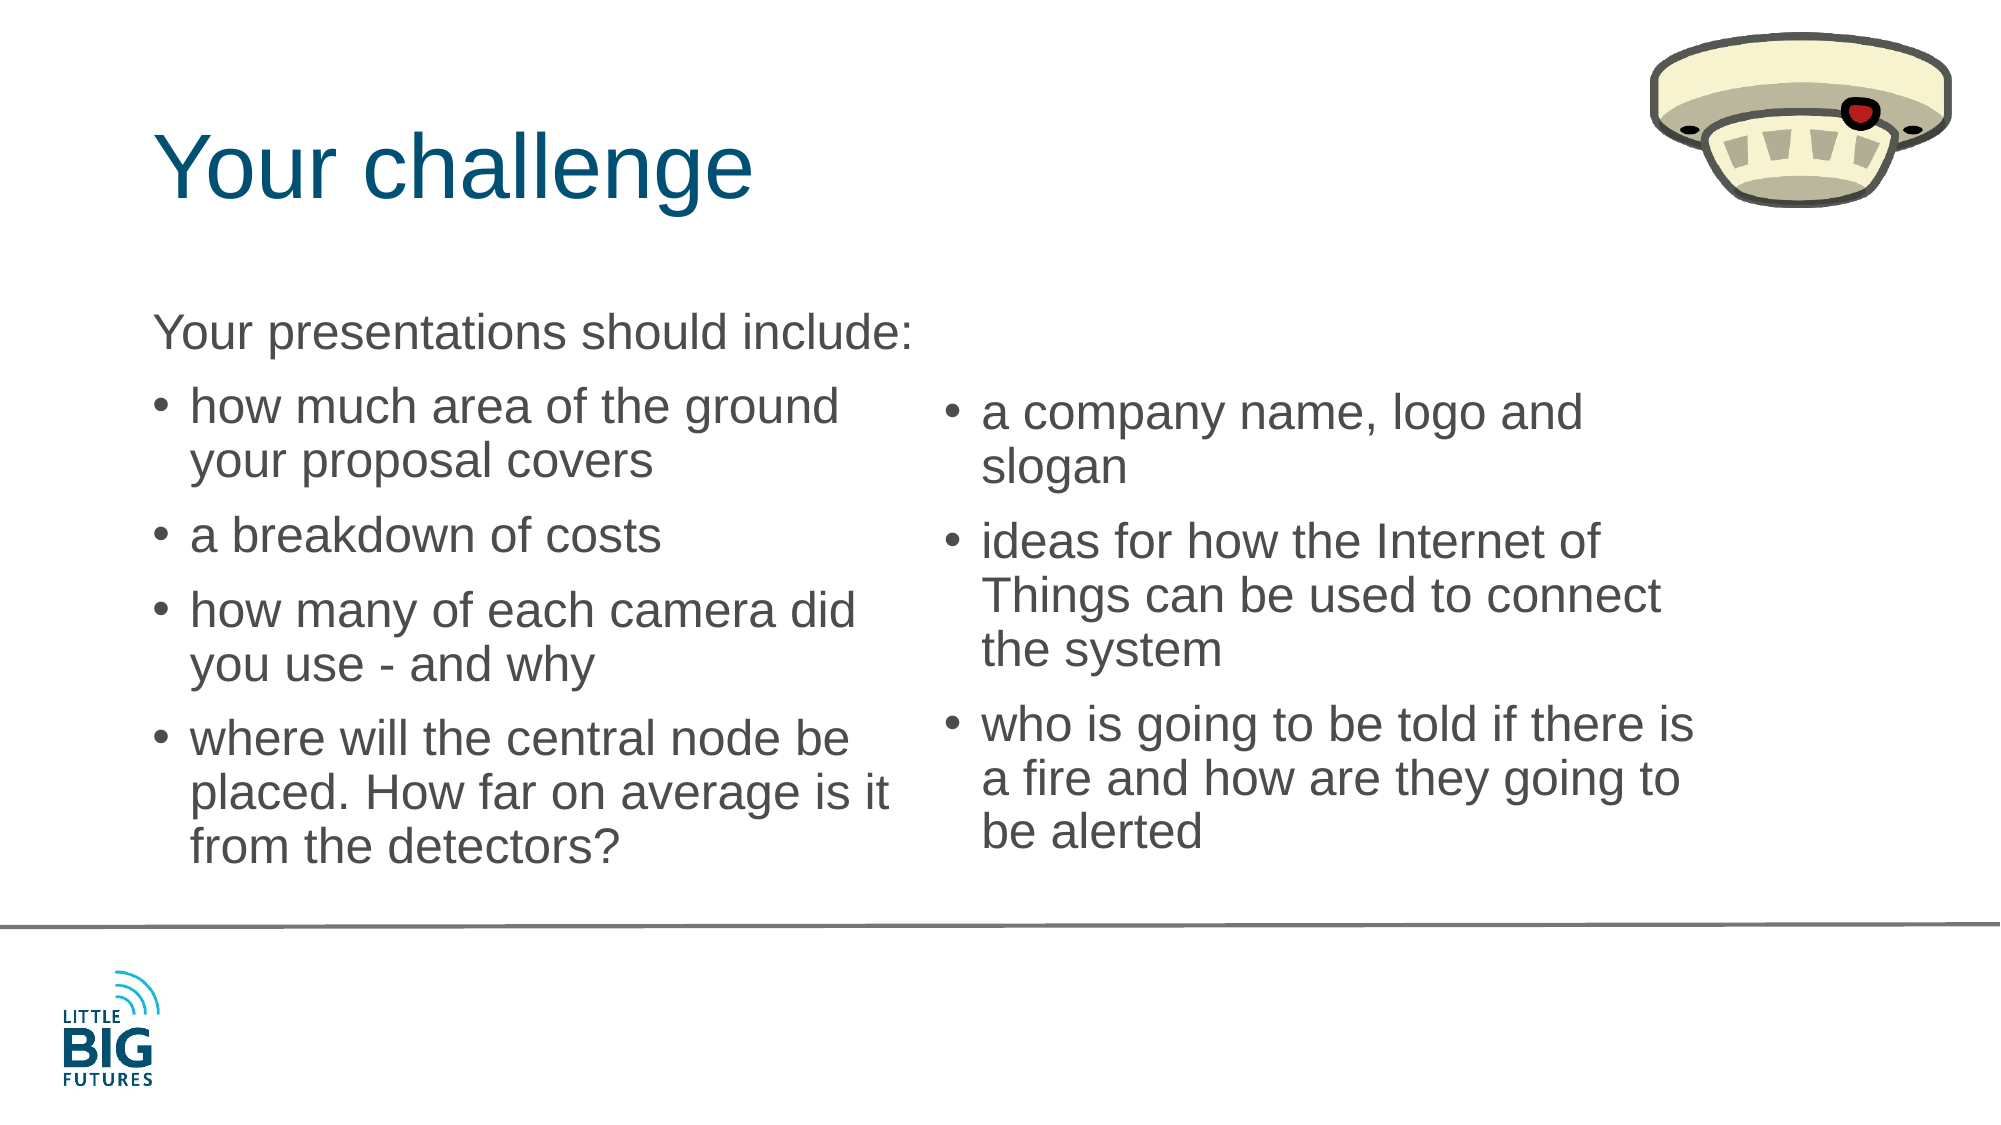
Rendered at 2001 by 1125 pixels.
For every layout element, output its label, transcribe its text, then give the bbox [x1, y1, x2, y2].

picture [125, 1035, 137, 1060]
picture [27, 938, 137, 1118]
list Your presentations should include: how much area of the ground your proposal covers a breakdown of costs how many of each camera did you use - and why where will the central node be placed. How far on average is it from the detectors? a company name, logo and slogan ideas for how the Internet of Things can be used to connect the system who is going to be told if there is a fire and how are they going to be alerted [137, 249, 1750, 1125]
title Your challenge [137, 59, 1863, 278]
text_box [137, 941, 1138, 1046]
picture [1650, 32, 1952, 208]
